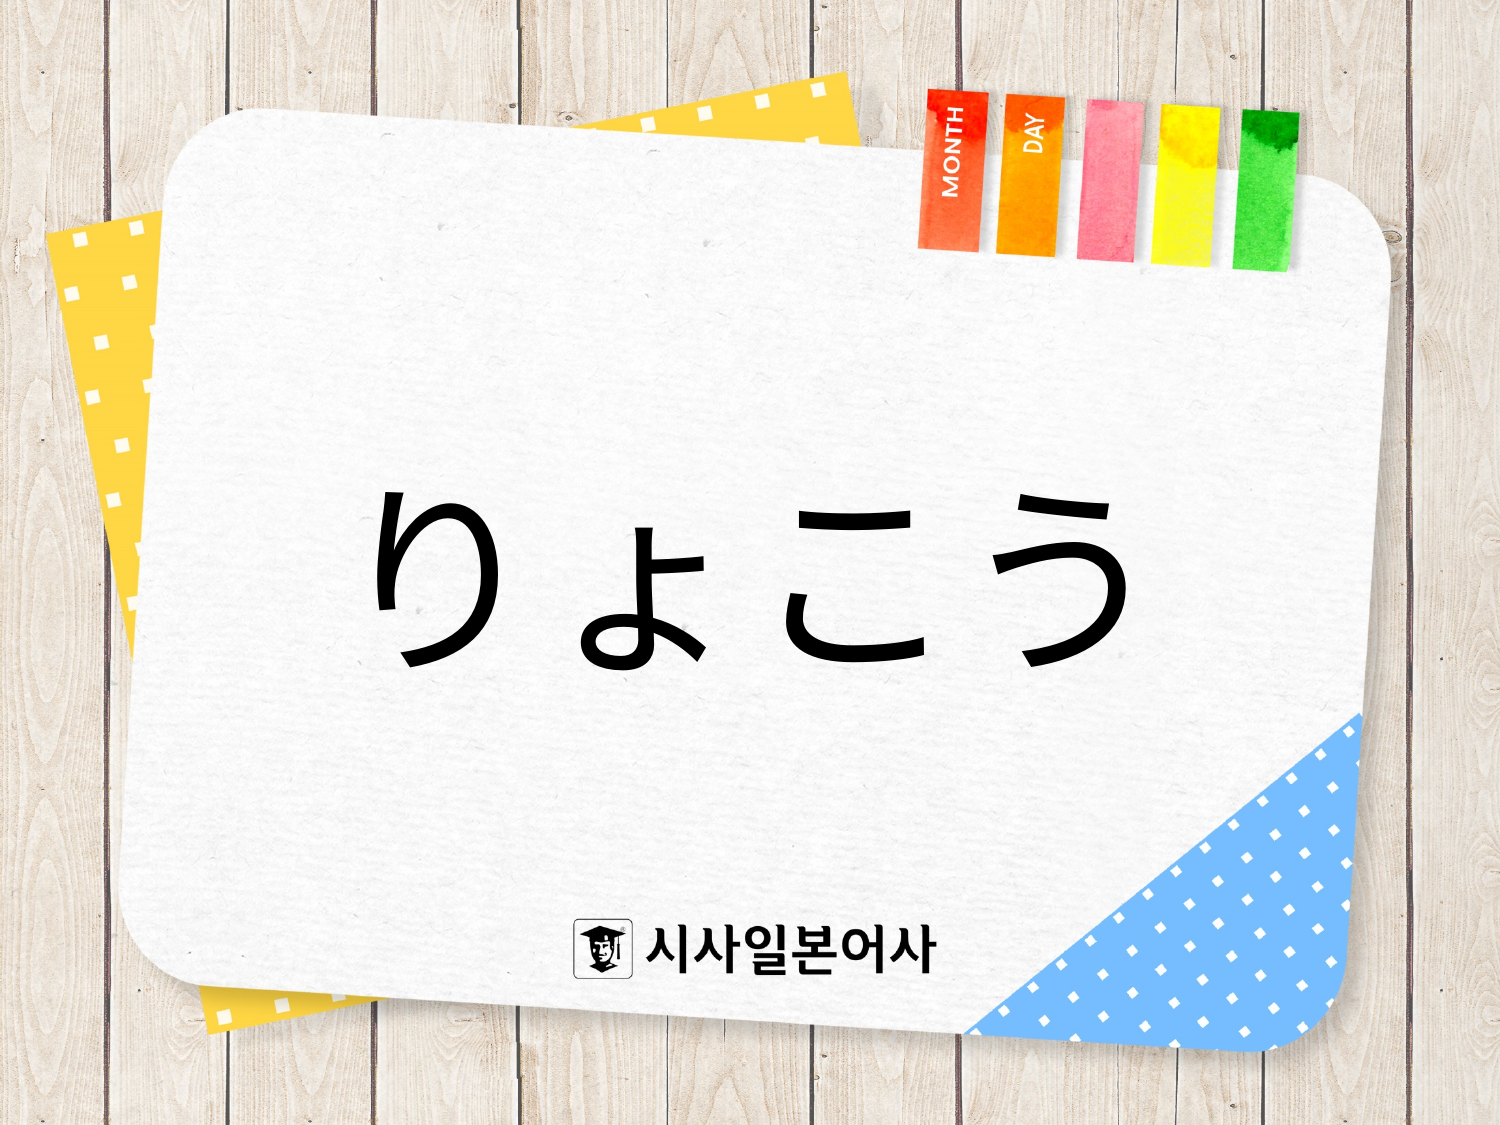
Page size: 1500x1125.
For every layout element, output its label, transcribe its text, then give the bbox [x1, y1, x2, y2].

picture [0, 0, 1500, 1125]
title りょこう [75, 338, 1425, 811]
